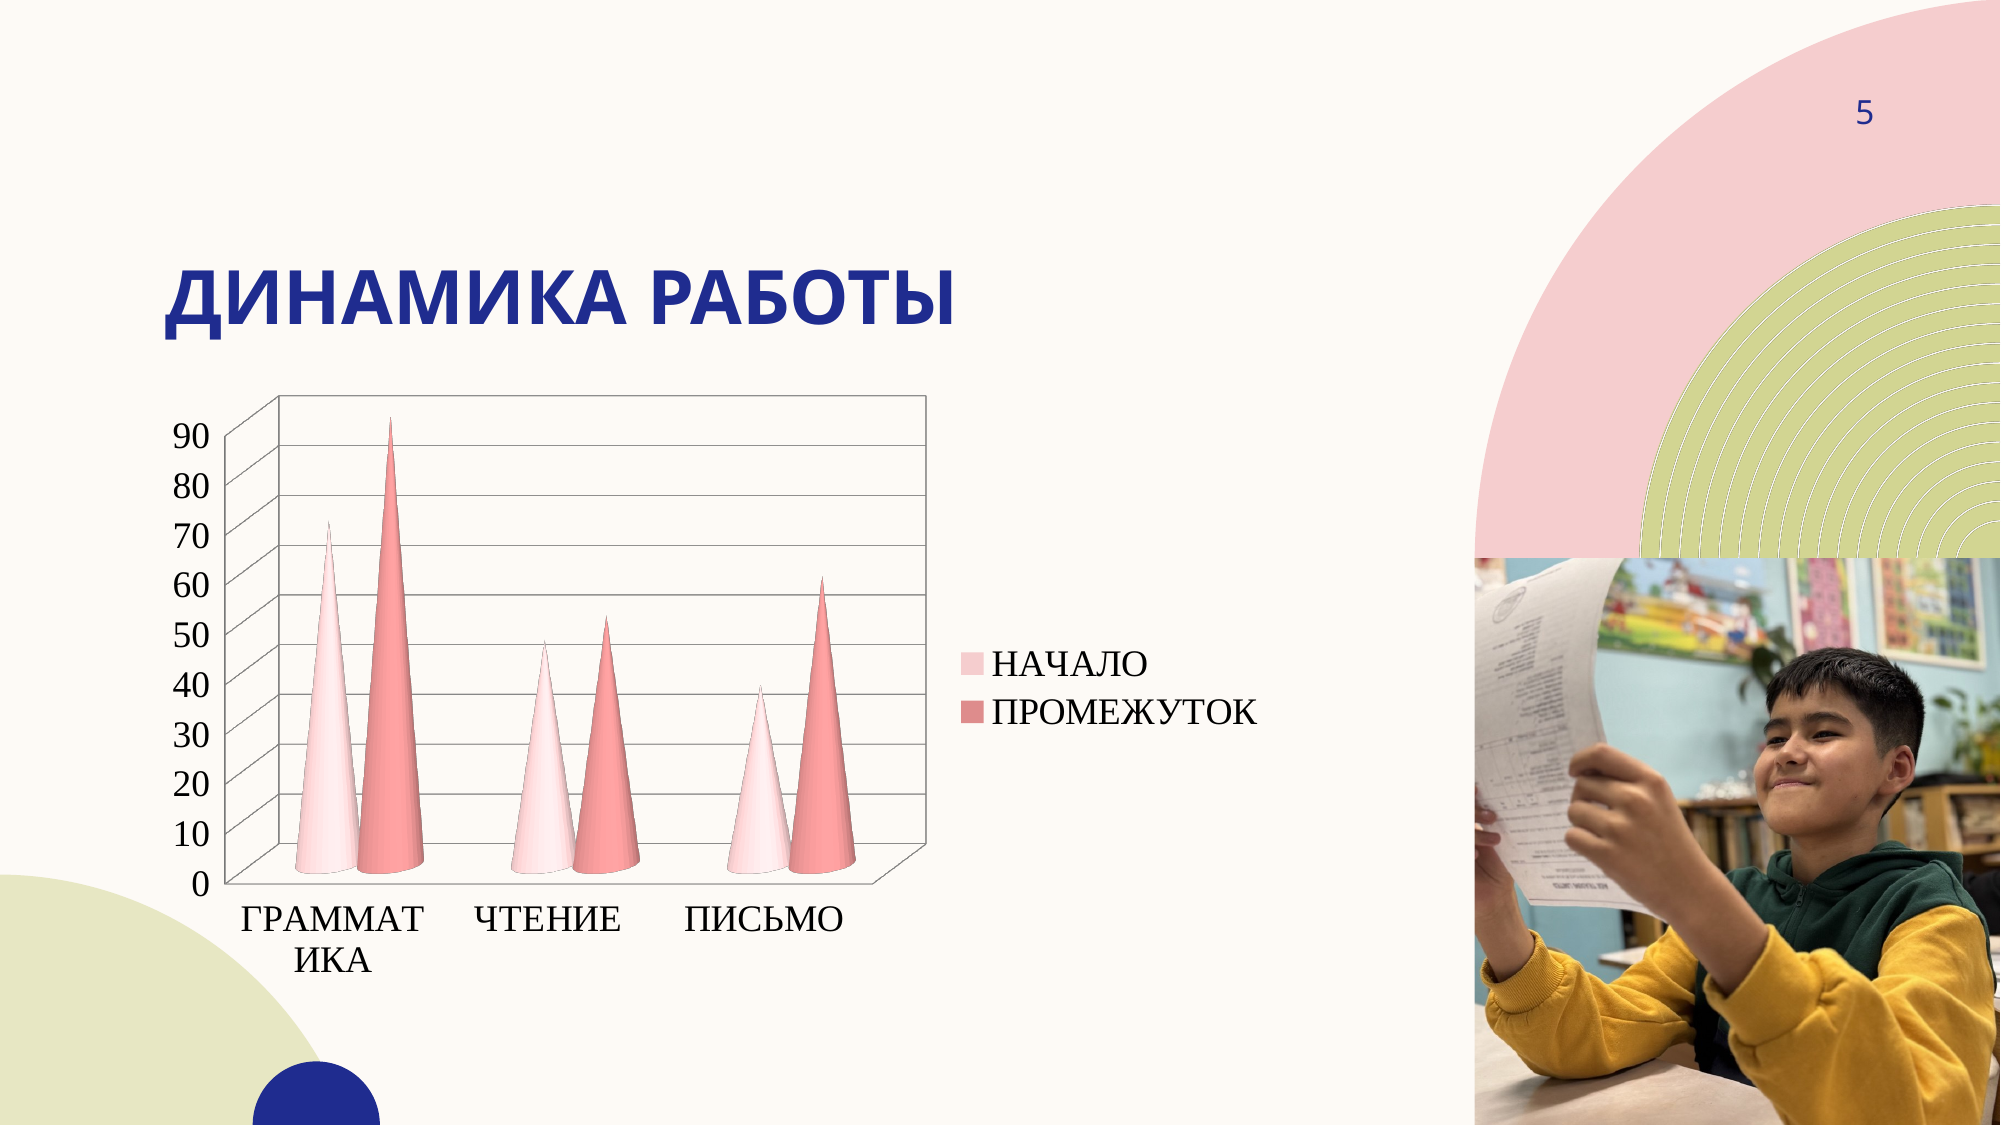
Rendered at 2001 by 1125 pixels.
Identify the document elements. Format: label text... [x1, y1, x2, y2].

chart [149, 382, 1283, 993]
slide_number 5 [1712, 75, 1875, 153]
picture [1474, 204, 2001, 1125]
title Динамика работы [150, 173, 1437, 340]
